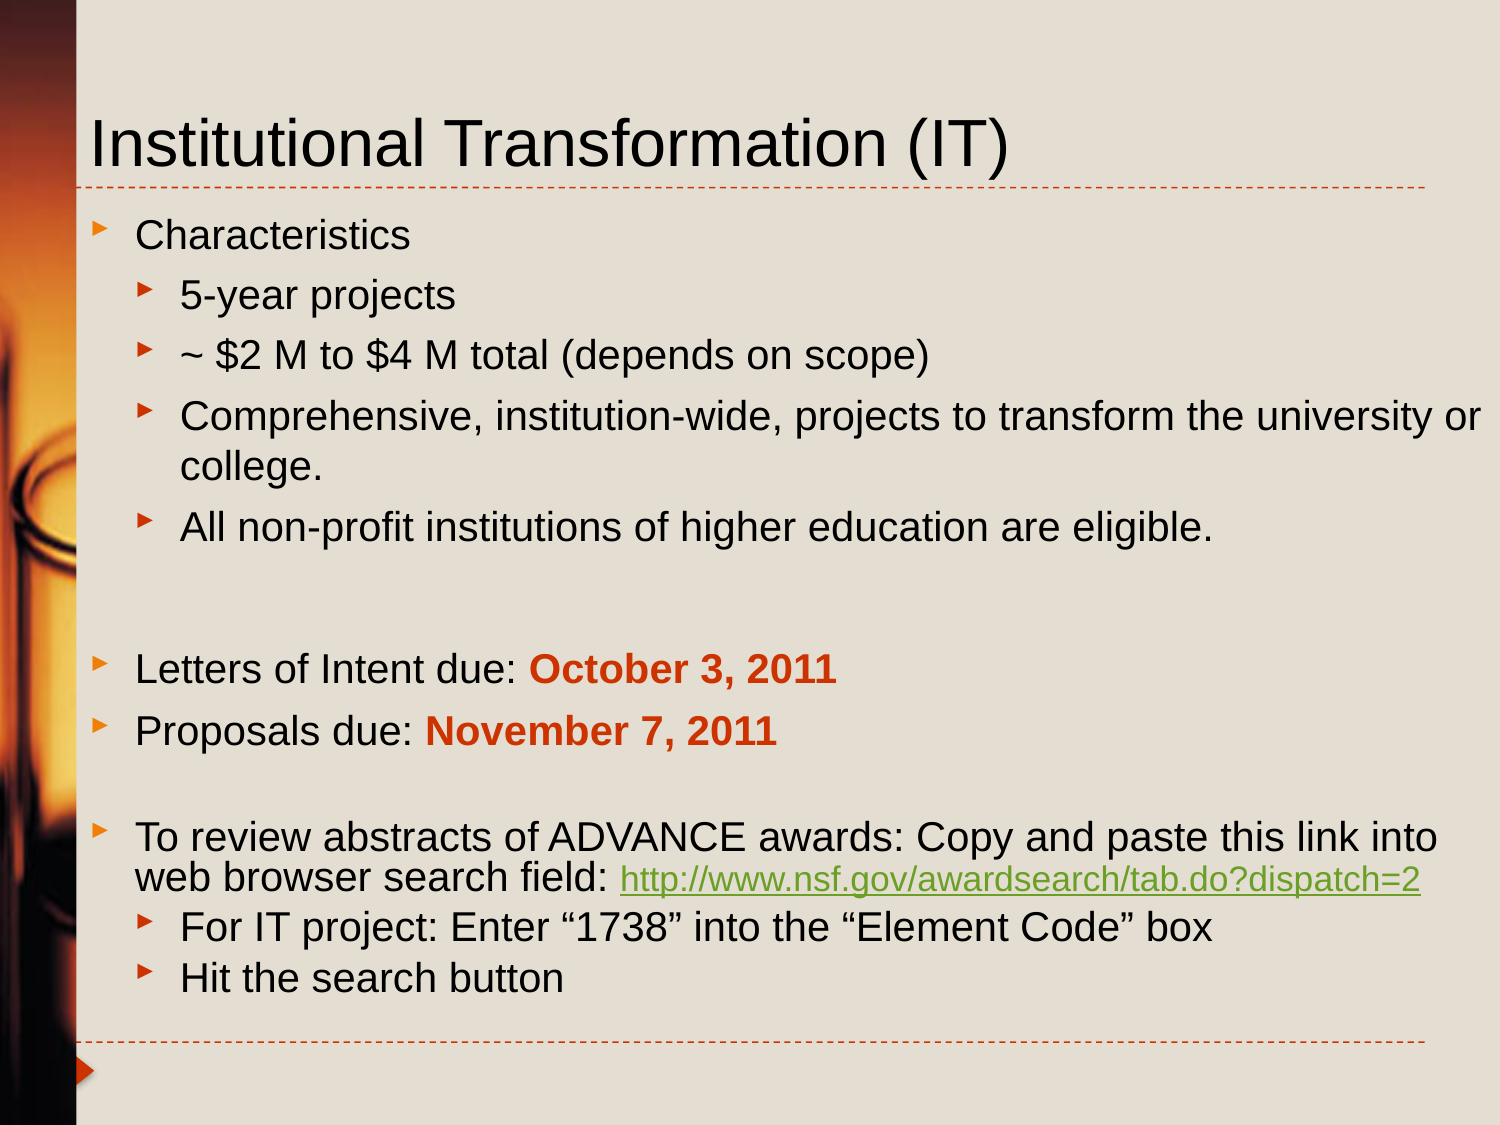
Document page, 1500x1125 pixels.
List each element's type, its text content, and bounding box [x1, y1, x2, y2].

list Characteristics 5-year projects ~ $2 M to $4 M total (depends on scope) Comprehensive, institution-wide, projects to transform the university or college. All non-profit institutions of higher education are eligible. Letters of Intent due: October 3, 2011 Proposals due: November 7, 2011 To review abstracts of ADVANCE awards: Copy and paste this link into web browser search field: http://www.nsf.gov/awardsearch/tab.do?dispatch=2 For IT project: Enter “1738” into the “Element Code” box Hit the search button [82, 200, 1500, 1050]
title Institutional Transformation (IT) [82, 24, 1425, 188]
picture [0, 0, 77, 1125]
